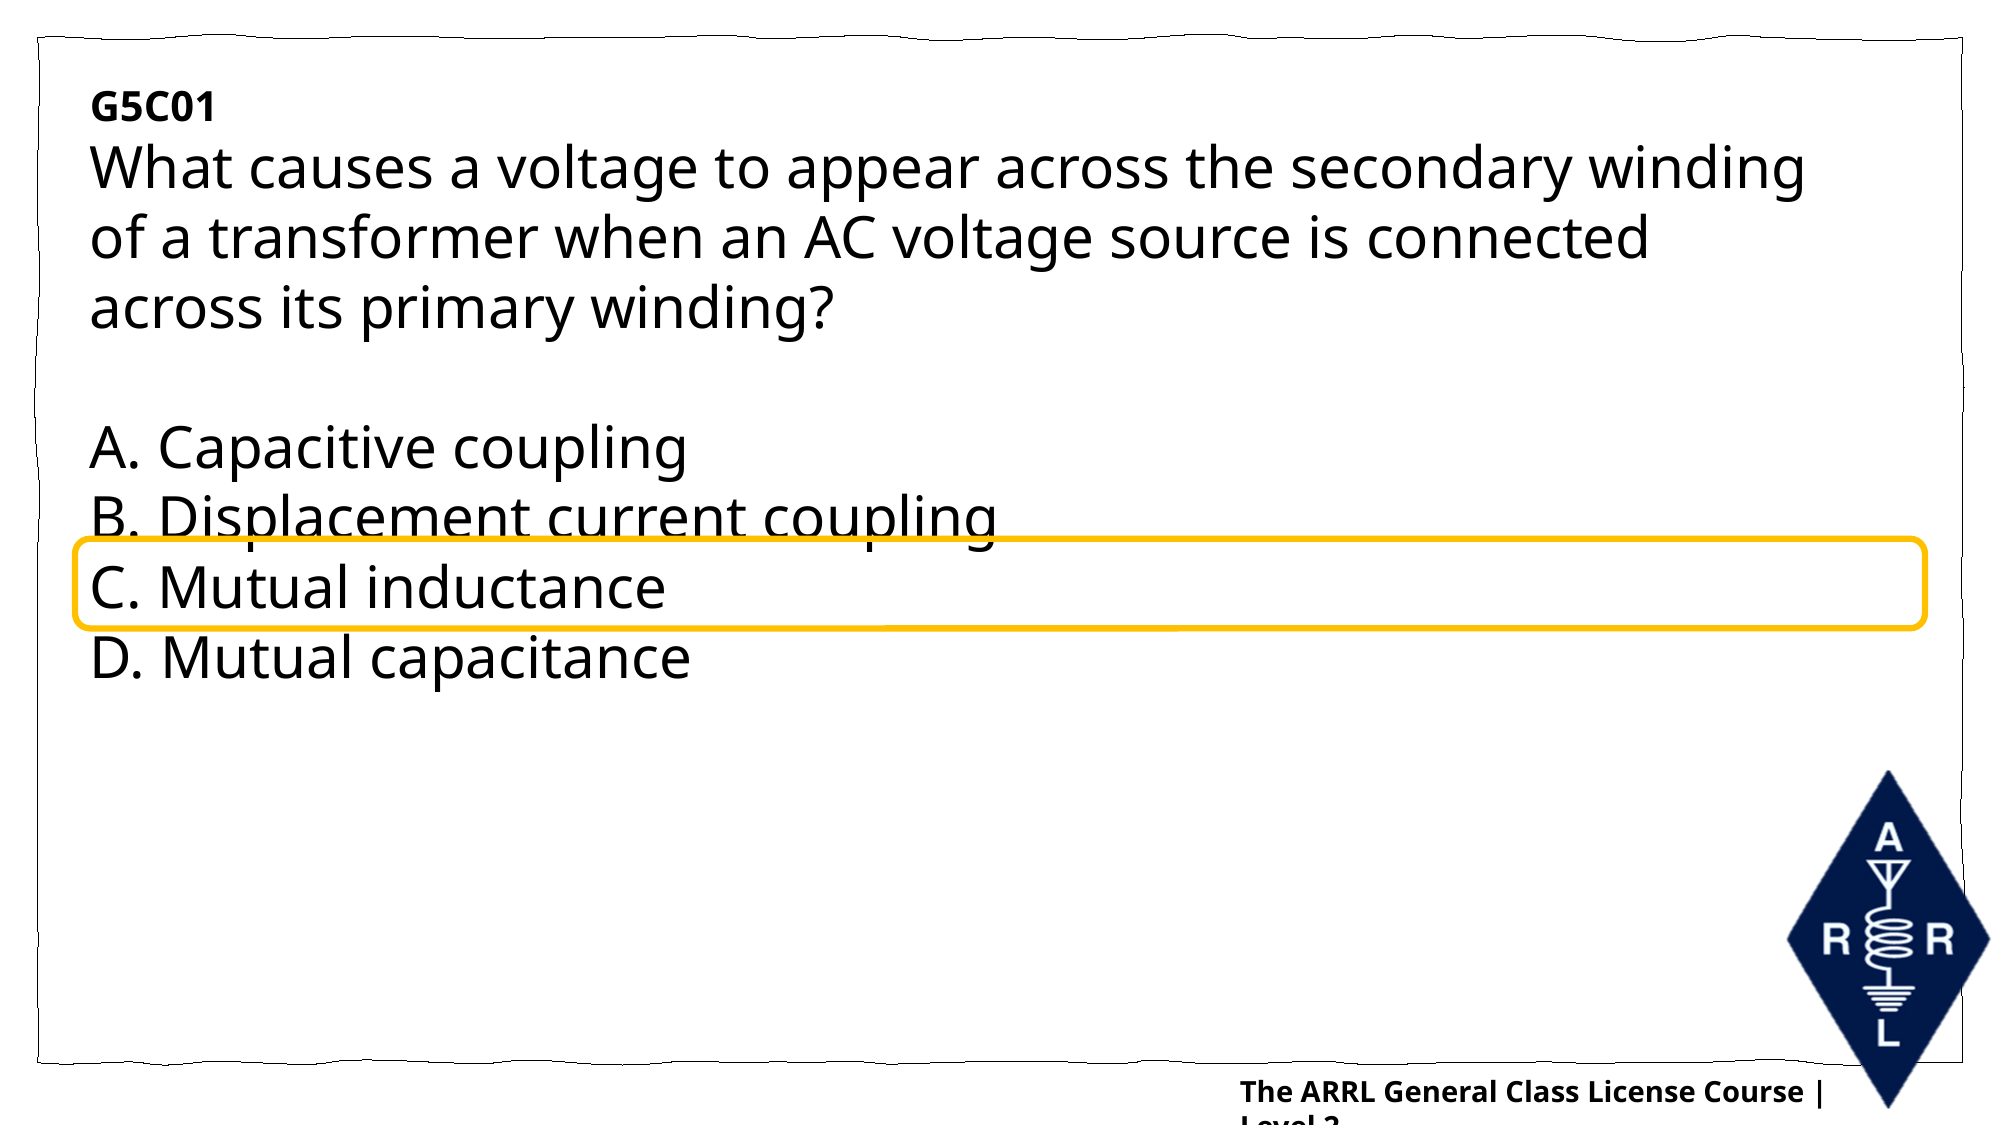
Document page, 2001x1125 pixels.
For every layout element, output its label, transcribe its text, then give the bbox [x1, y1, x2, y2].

text_box G5C01 What causes a voltage to appear across the secondary winding of a transformer when an AC voltage source is connected across its primary winding? A. Capacitive coupling B. Displacement current coupling C. Mutual inductance D. Mutual capacitance [75, 72, 1850, 545]
text_box [73, 537, 1927, 630]
text_box G5C01 What causes a voltage to appear across the secondary winding of a transformer when an AC voltage source is connected across its primary winding? A. Capacitive coupling B. Displacement current coupling C. Mutual inductance D. Mutual capacitance [75, 622, 1850, 698]
picture [1773, 752, 1999, 1125]
